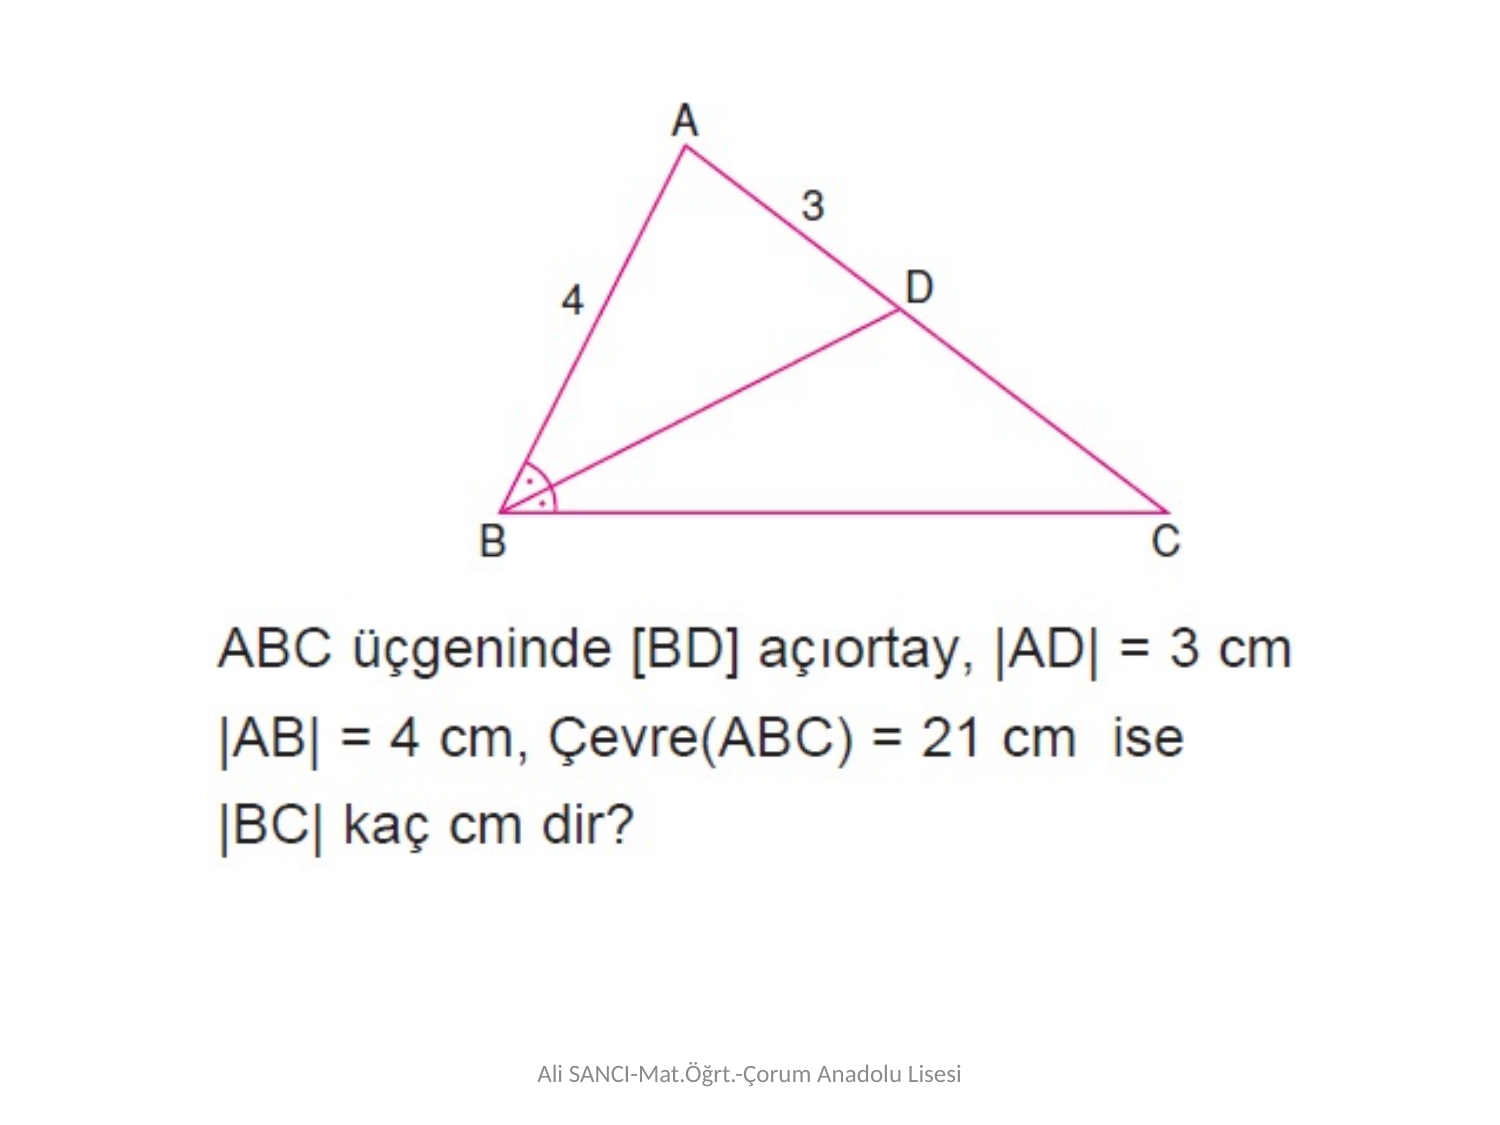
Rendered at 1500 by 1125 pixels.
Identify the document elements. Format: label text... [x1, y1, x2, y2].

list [206, 66, 1311, 870]
footer Ali SANCI-Mat.Öğrt.-Çorum Anadolu Lisesi [512, 1042, 988, 1103]
